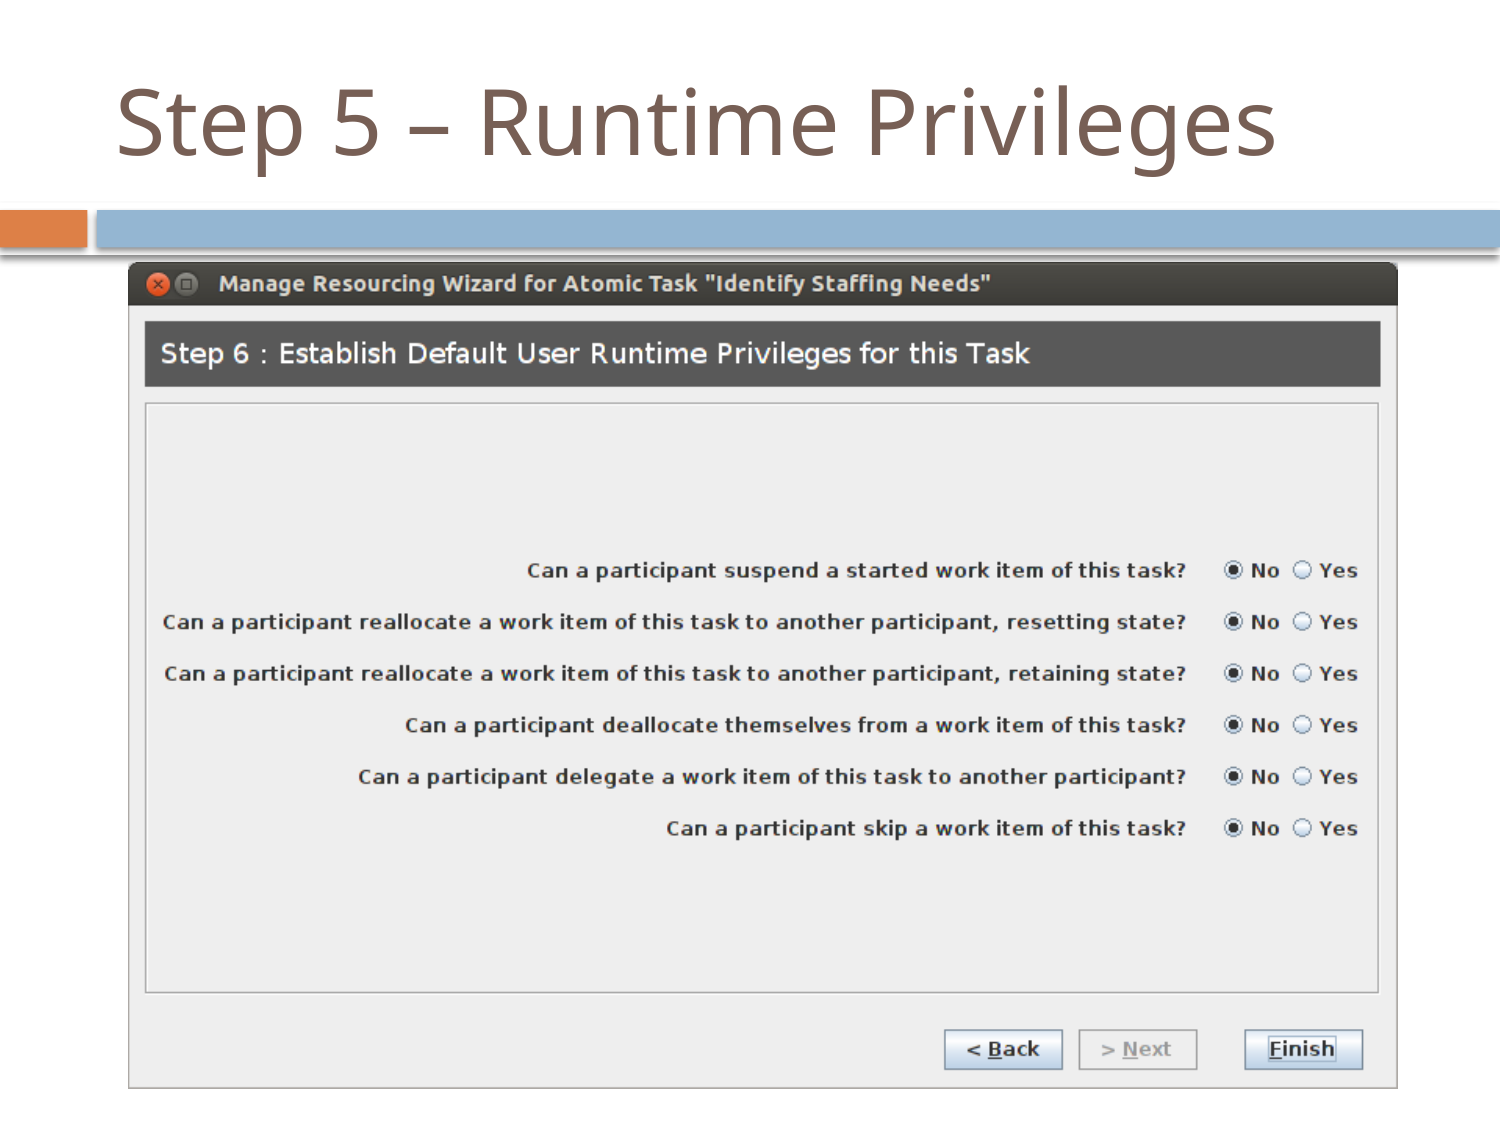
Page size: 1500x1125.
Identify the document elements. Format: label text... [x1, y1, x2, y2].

title Step 5 – Runtime Privileges [100, 37, 1438, 200]
picture [128, 262, 1398, 1090]
